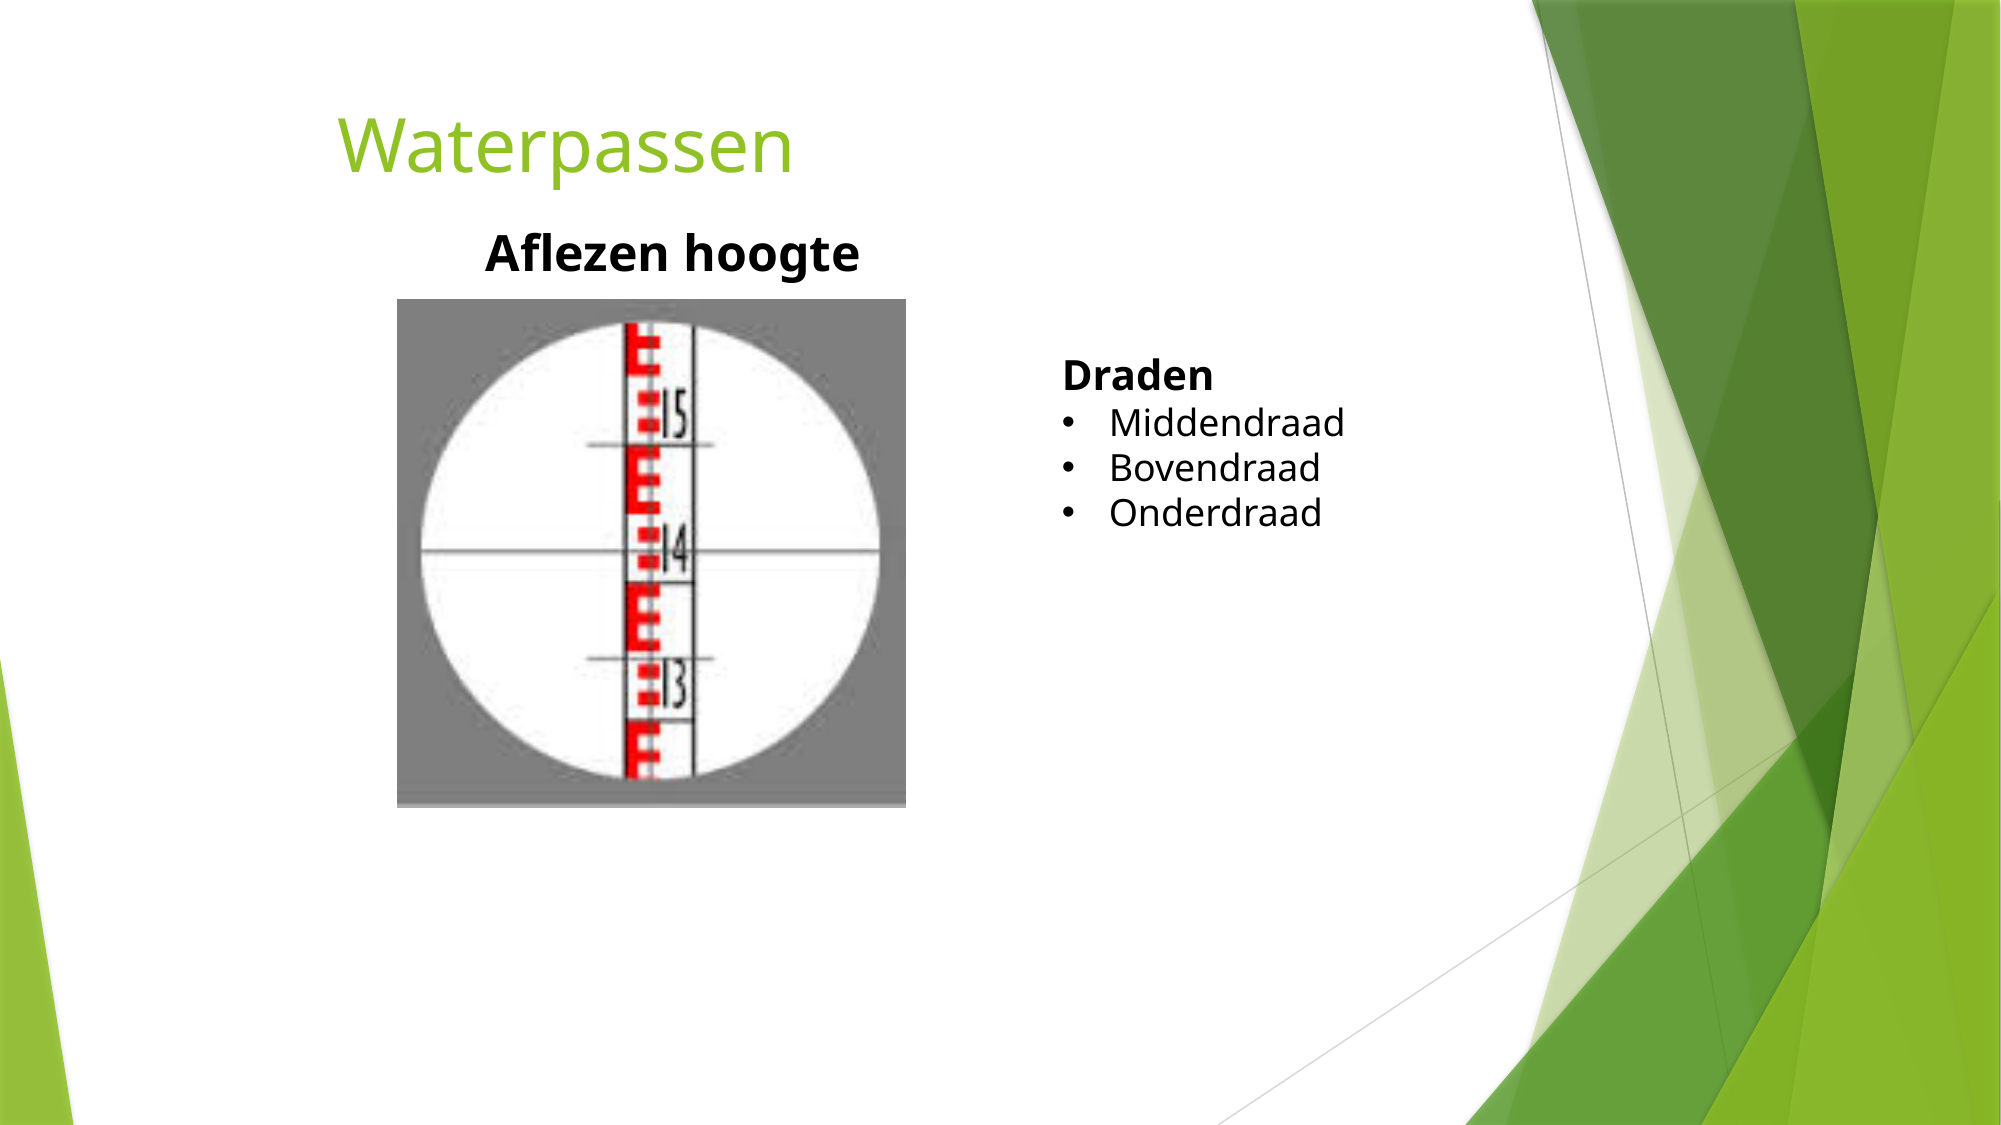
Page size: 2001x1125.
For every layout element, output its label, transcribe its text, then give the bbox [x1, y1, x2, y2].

text_box Waterpassen [322, 89, 812, 195]
picture [397, 298, 906, 808]
text_box Draden Middendraad Bovendraad Onderdraad [1047, 341, 1758, 541]
text_box Aflezen hoogte [471, 214, 877, 289]
